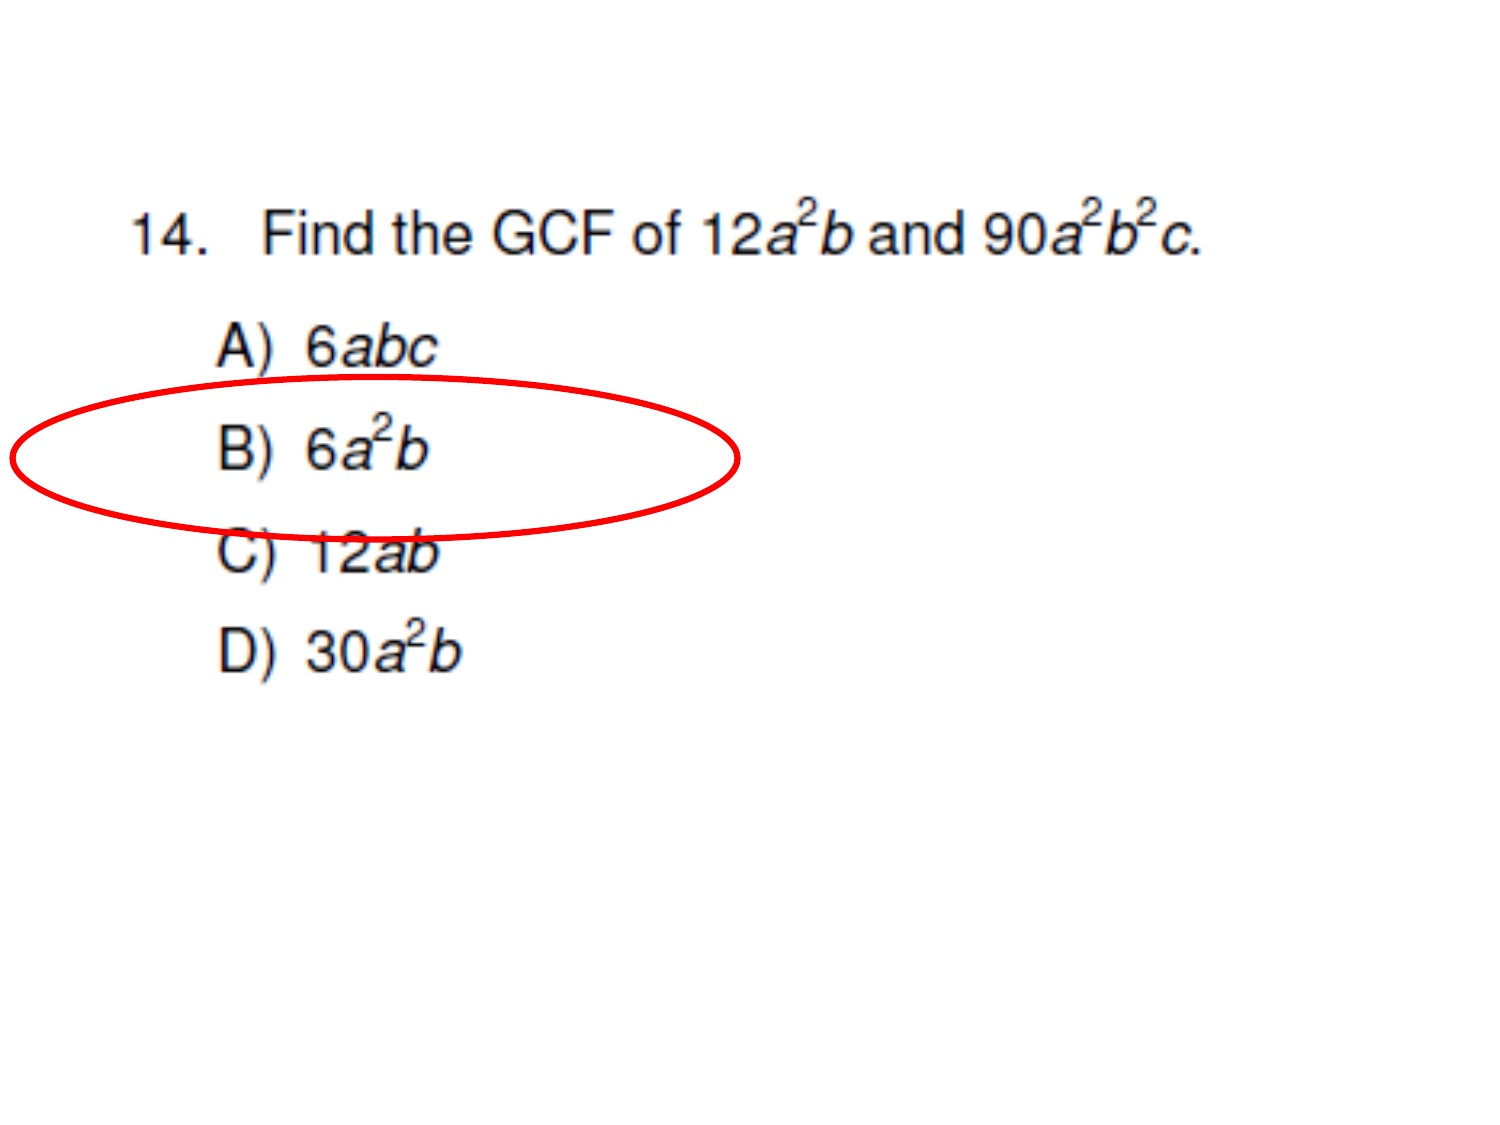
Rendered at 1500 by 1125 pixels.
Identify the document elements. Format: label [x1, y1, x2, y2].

picture [26, 95, 1308, 821]
text_box [10, 437, 21, 479]
